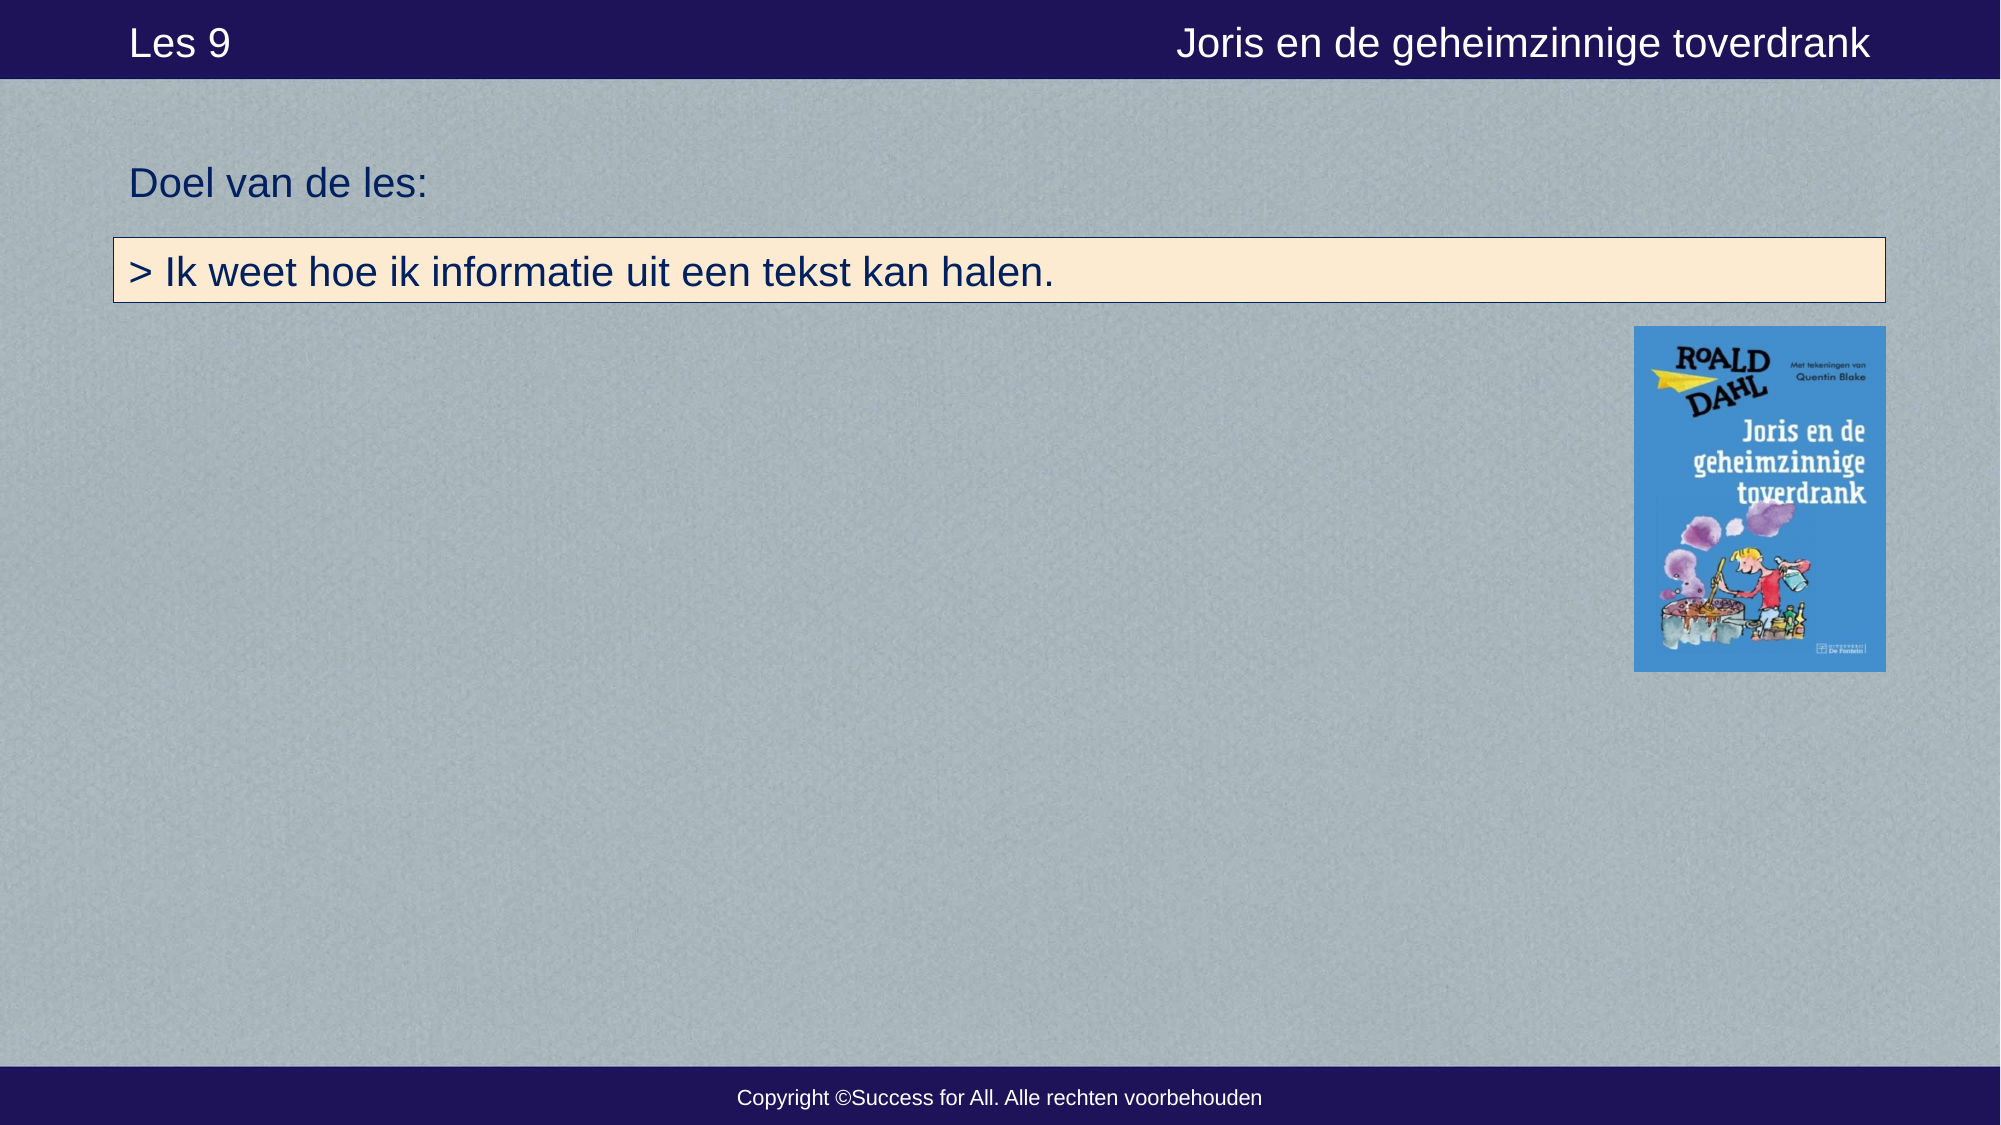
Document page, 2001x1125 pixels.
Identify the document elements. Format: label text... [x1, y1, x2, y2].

text_box Joris en de geheimzinnige toverdrank [999, 8, 1886, 73]
text_box > Ik weet hoe ik informatie uit een tekst kan halen. [113, 237, 1886, 303]
picture [0, 0, 2001, 1125]
text_box Doel van de les: [113, 148, 1635, 214]
text_box Les 9 [114, 8, 354, 73]
text_box Copyright ©Success for All. Alle rechten voorbehouden [0, 1076, 2000, 1125]
